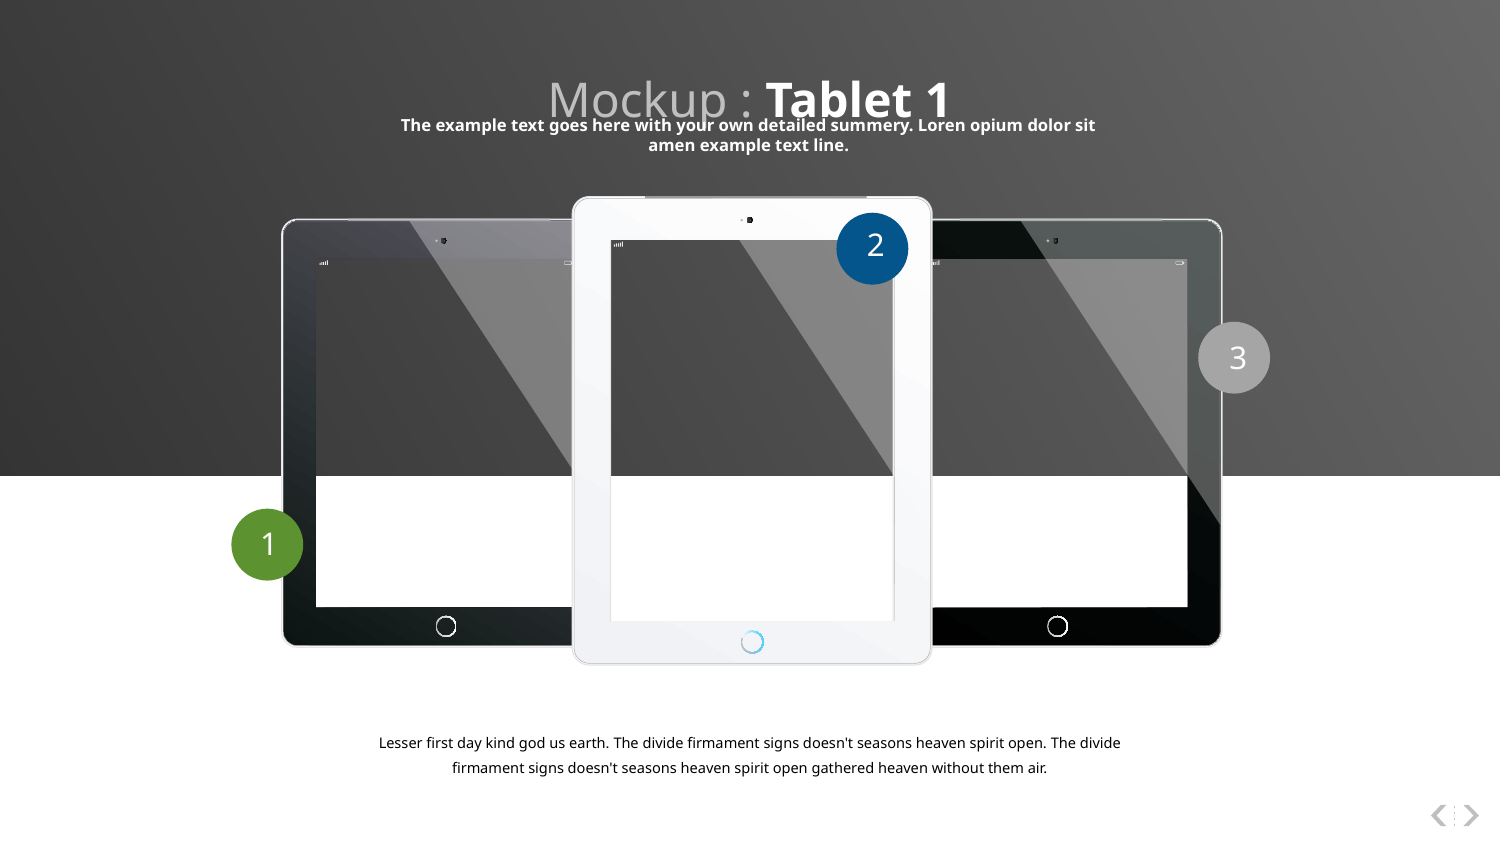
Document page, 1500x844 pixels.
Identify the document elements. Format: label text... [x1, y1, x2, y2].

text_box 1 [249, 518, 275, 568]
text_box [231, 508, 275, 581]
picture [0, 0, 1500, 626]
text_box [937, 487, 1223, 649]
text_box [571, 487, 933, 666]
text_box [280, 487, 566, 649]
text_box Lesser first day kind god us earth. The divide firmament signs doesn't seasons heaven spirit open. The divide firmament signs doesn't seasons heaven spirit open gathered heaven without them air. [338, 720, 1162, 774]
